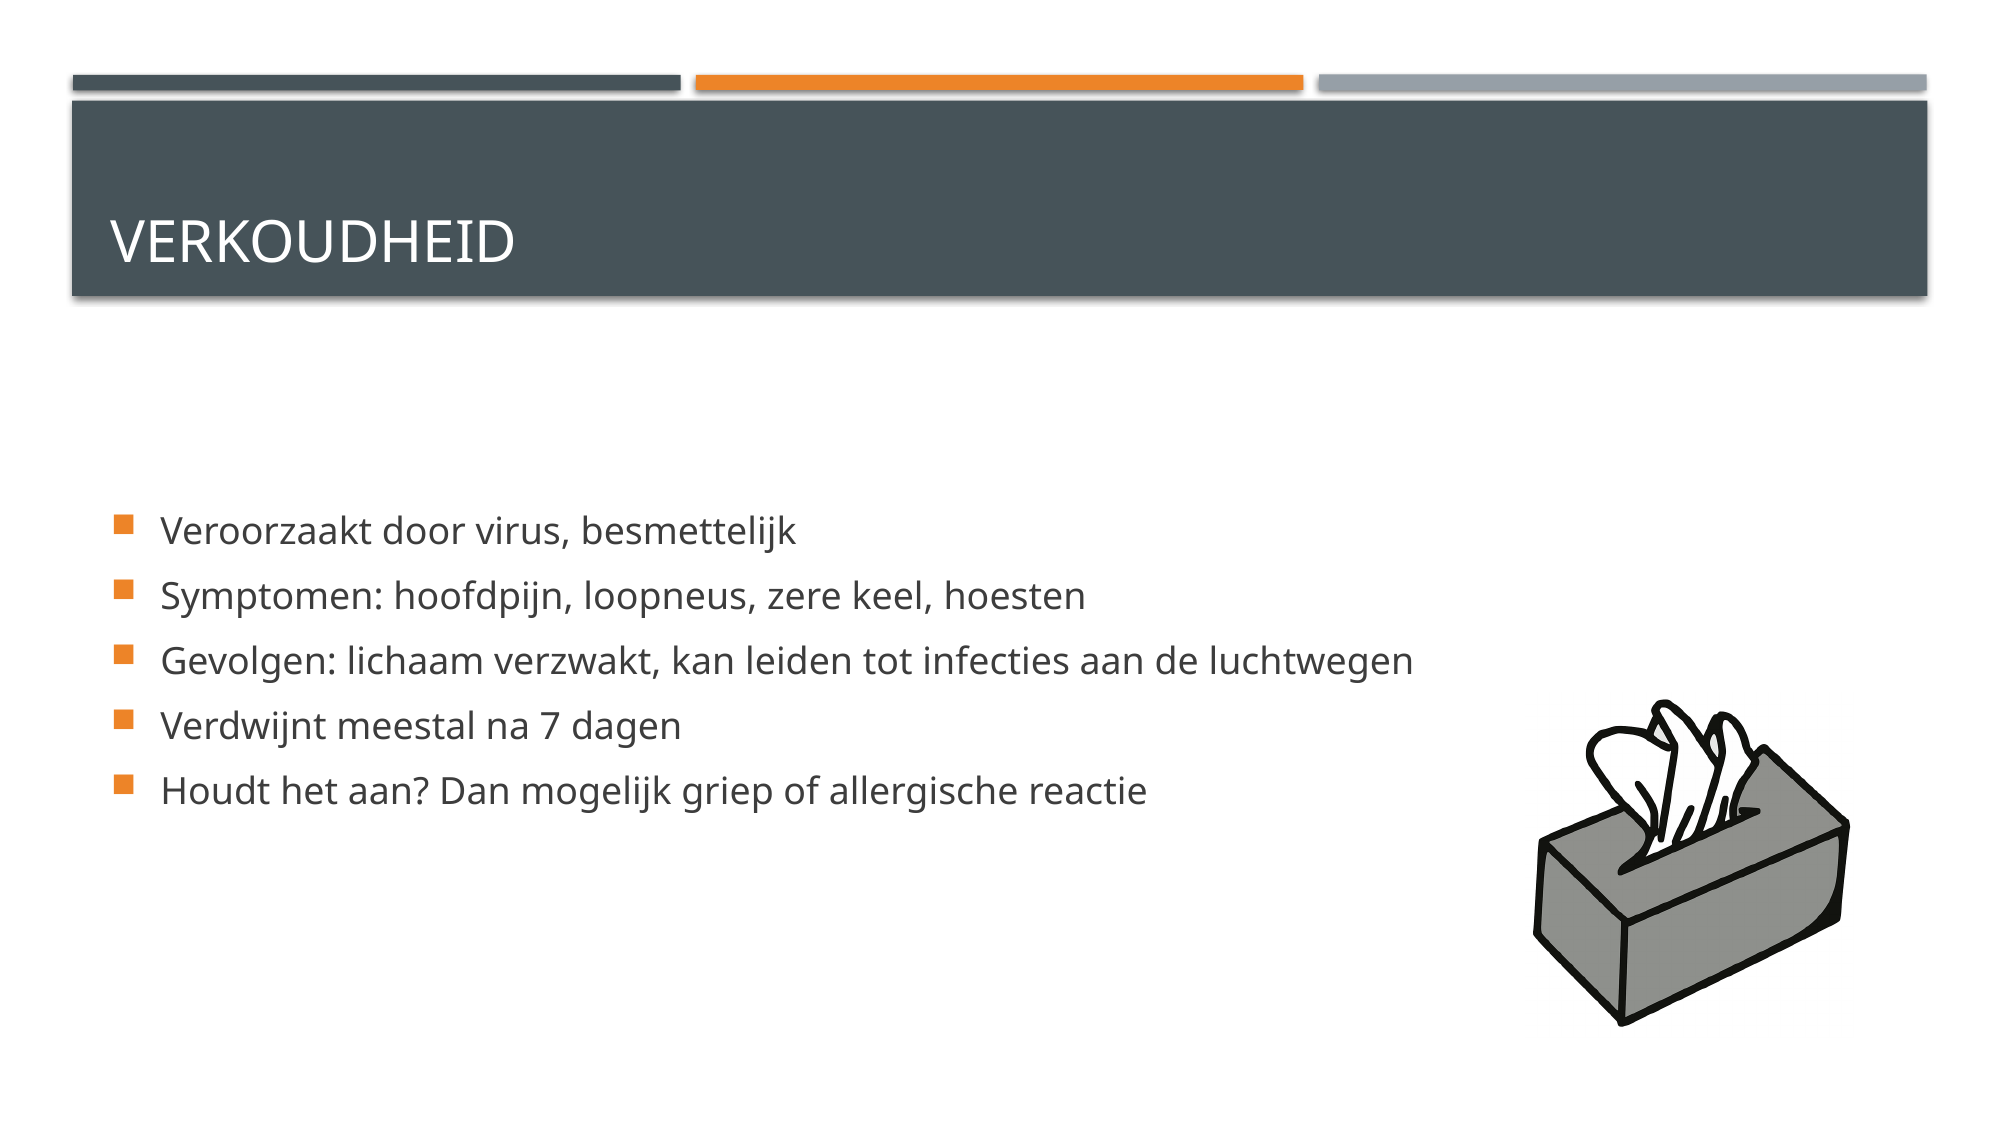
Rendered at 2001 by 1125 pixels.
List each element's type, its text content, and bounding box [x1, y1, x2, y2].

picture [1524, 691, 1854, 1038]
list Veroorzaakt door virus, besmettelijk Symptomen: hoofdpijn, loopneus, zere keel, hoesten Gevolgen: lichaam verzwakt, kan leiden tot infecties aan de luchtwegen Verdwijnt meestal na 7 dagen Houdt het aan? Dan mogelijk griep of allergische reactie [95, 357, 1905, 962]
title Verkoudheid [95, 115, 1905, 282]
